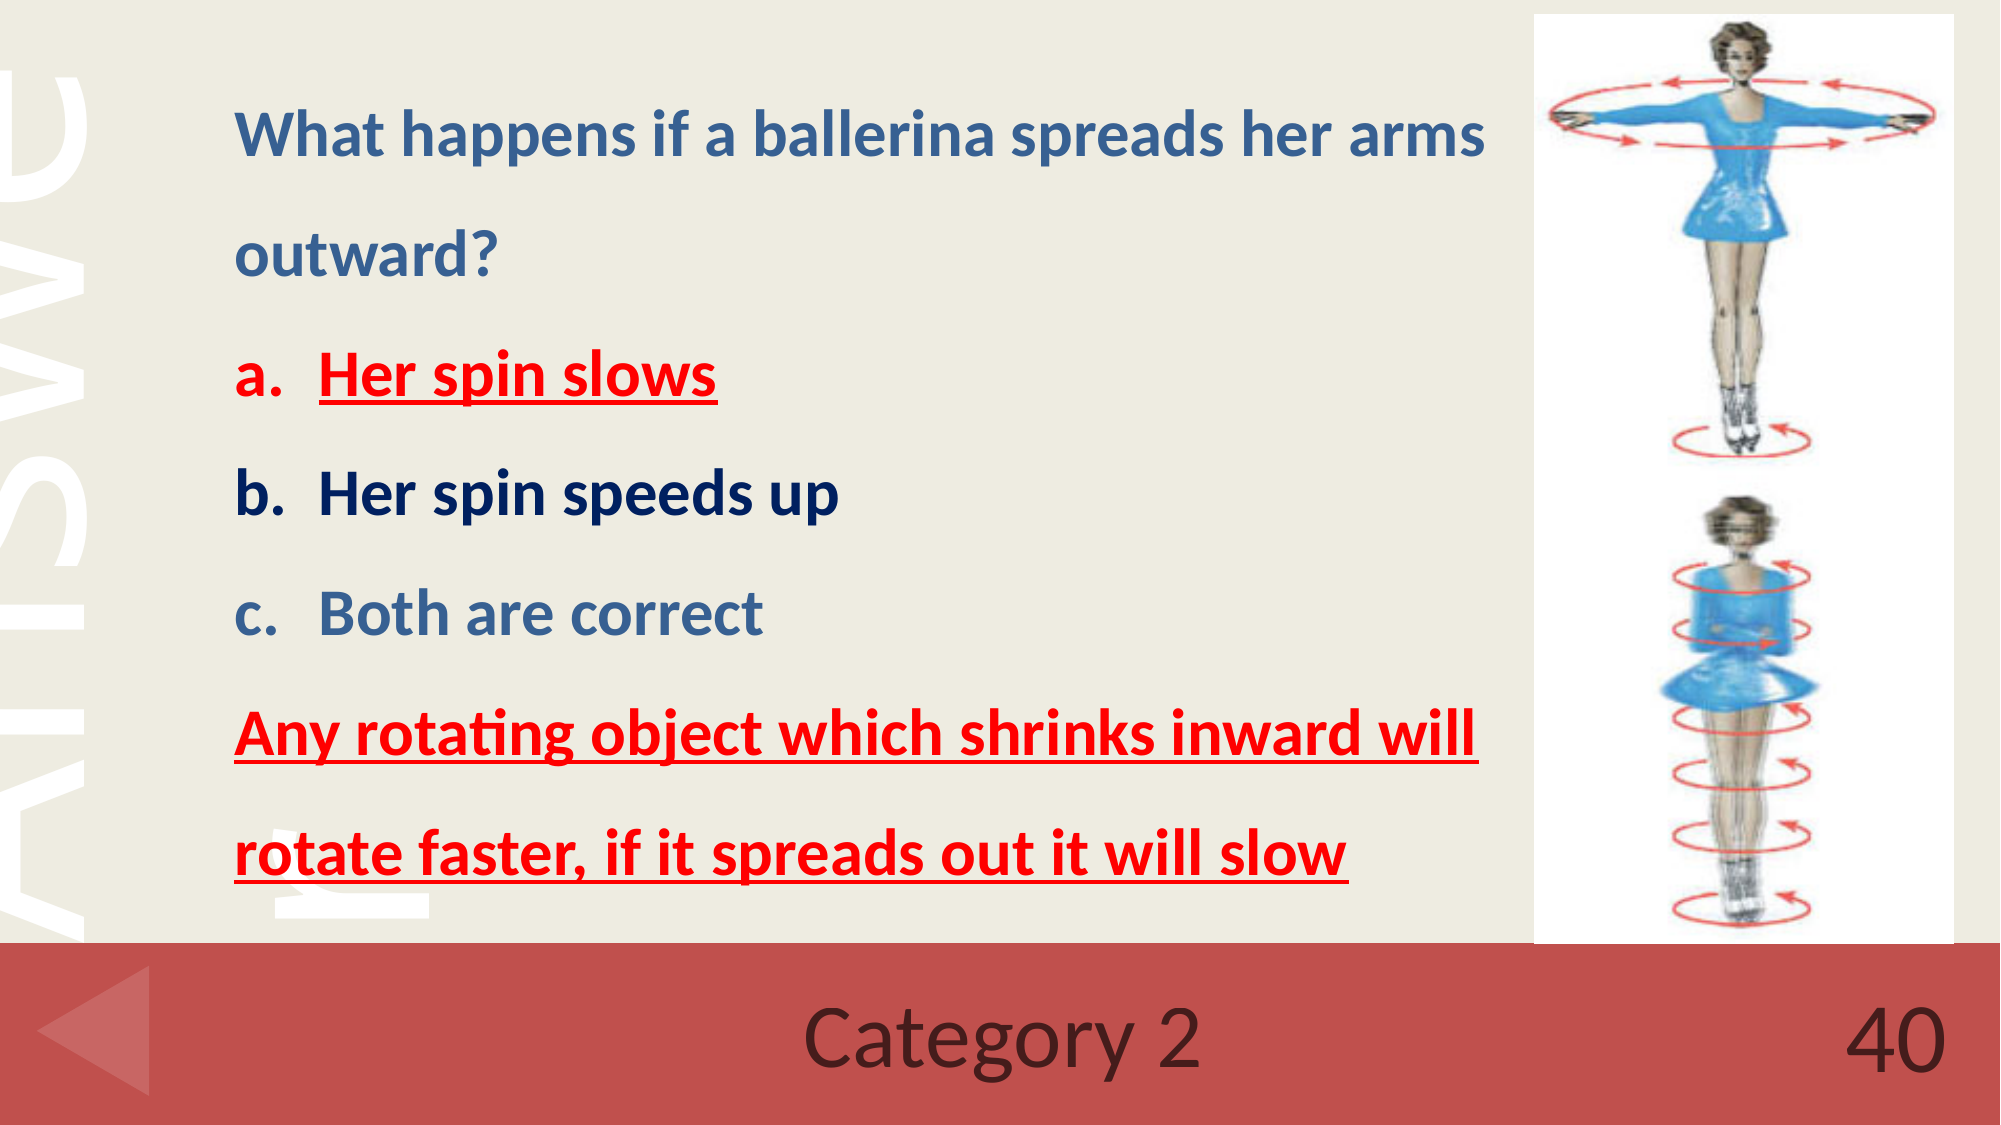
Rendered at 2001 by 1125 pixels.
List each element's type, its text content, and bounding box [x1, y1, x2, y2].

title Category 2 [103, 937, 1904, 1125]
list What happens if a ballerina spreads her arms outward? Her spin slows Her spin speeds up Both are correct Any rotating object which shrinks inward will rotate faster, if it spreads out it will slow [219, 65, 1508, 874]
list 40 [1904, 967, 1963, 1097]
picture [1534, 14, 1954, 945]
